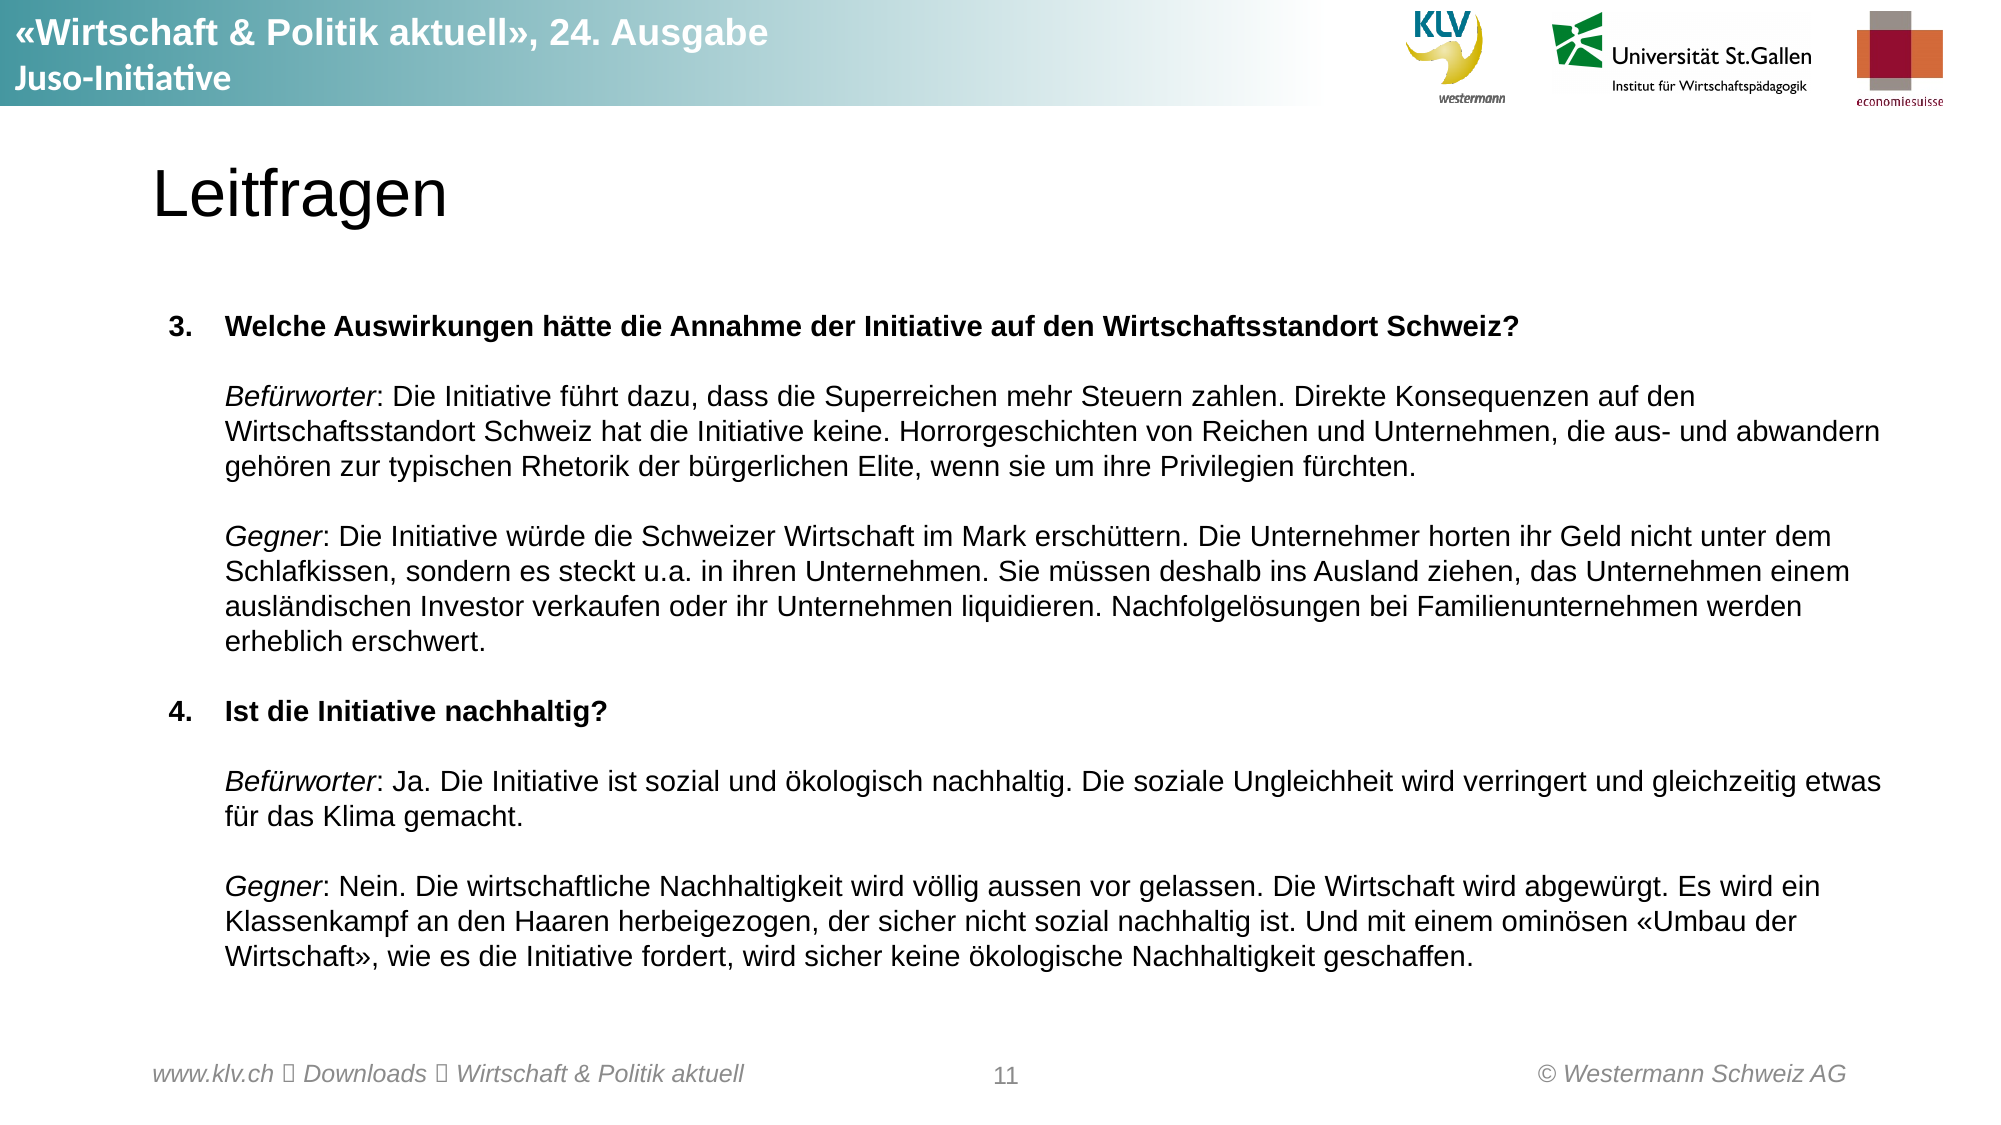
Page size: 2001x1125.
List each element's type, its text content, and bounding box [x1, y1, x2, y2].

picture [1552, 12, 1811, 92]
picture [1406, 11, 1505, 92]
slide_number www.klv.ch  Downloads  Wirtschaft & Politik aktuell [137, 1042, 813, 1103]
title Leitfragen [137, 92, 1863, 299]
picture [1857, 11, 1943, 106]
slide_number 11 [812, 1044, 1200, 1105]
text_box © Westermann Schweiz AG [1204, 1042, 1863, 1103]
text_box Welche Auswirkungen hätte die Annahme der Initiative auf den Wirtschaftsstandort Schweiz? Befürworter: Die Initiative führt dazu, dass die Superreichen mehr Steuern zahlen. Direkte Konsequenzen auf den Wirtschaftsstandort Schweiz hat die Initiative keine. Horrorgeschichten von Reichen und Unternehmen, die aus- und abwandern gehören zur typischen Rhetorik der bürgerlichen Elite, wenn sie um ihre Privilegien fürchten. Gegner: Die Initiative würde die Schweizer Wirtschaft im Mark erschüttern. Die Unternehmer horten ihr Geld nicht unter dem Schlafkissen, sondern es steckt u.a. in ihren Unternehmen. Sie müssen deshalb ins Ausland ziehen, das Unternehmen einem ausländischen Investor verkaufen oder ihr Unternehmen liquidieren. Nachfolgelösungen bei Familienunternehmen werden erheblich erschwert. Ist die Initiative nachhaltig? Befürworter: Ja. Die Initiative ist sozial und ökologisch nachhaltig. Die soziale Ungleichheit wird verringert und gleichzeitig etwas für das Klima gemacht. Gegner: Nein. Die wirtschaftliche Nachhaltigkeit wird völlig aussen vor gelassen. Die Wirtschaft wird abgewürgt. Es wird ein Klassenkampf an den Haaren herbeigezogen, der sicher nicht sozial nachhaltig ist. Und mit einem ominösen «Umbau der Wirtschaft», wie es die Initiative fordert, wird sicher keine ökologische Nachhaltigkeit geschaffen. [153, 300, 1908, 1015]
